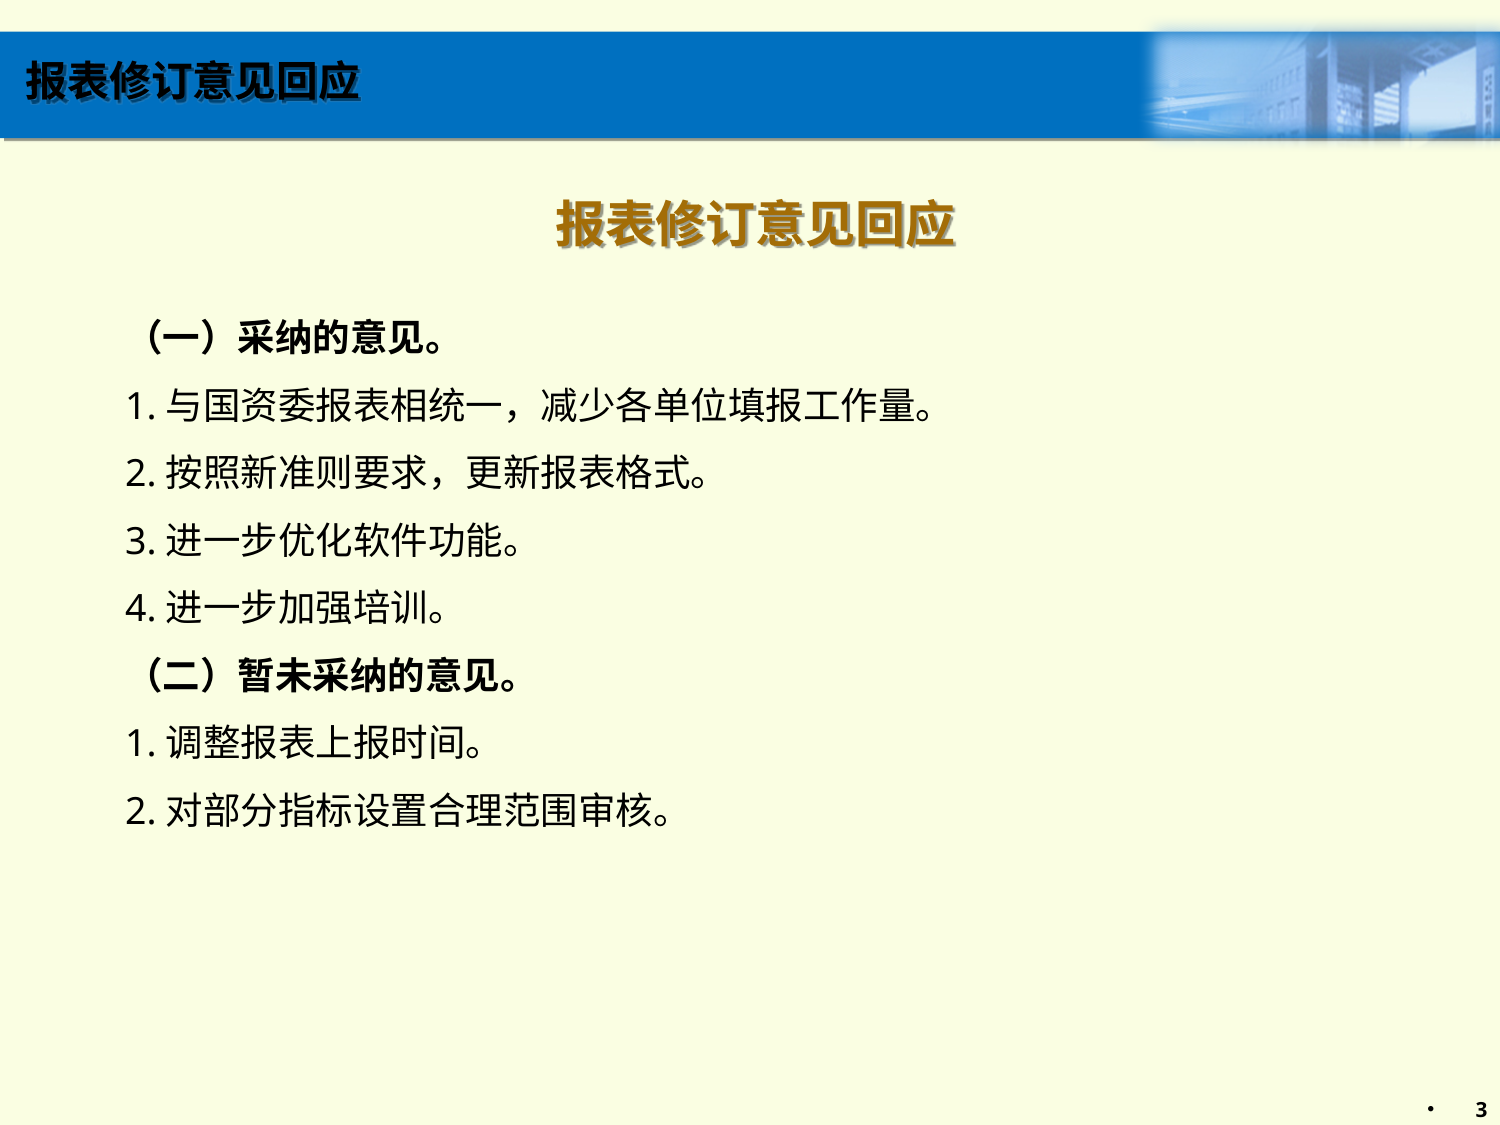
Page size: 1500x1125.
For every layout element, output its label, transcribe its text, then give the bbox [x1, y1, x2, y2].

picture [1136, 14, 1500, 153]
text_box 3 [1412, 1089, 1500, 1125]
title 报表修订意见回应 [11, 47, 1141, 251]
text_box 报表修订意见回应 [191, 172, 1321, 260]
text_box （一）采纳的意见。 1.与国资委报表相统一，减少各单位填报工作量。 2.按照新准则要求，更新报表格式。 3.进一步优化软件功能。 4.进一步加强培训。 （二）暂未采纳的意见。 1.调整报表上报时间。 2.对部分指标设置合理范围审核。 [108, 284, 1420, 839]
